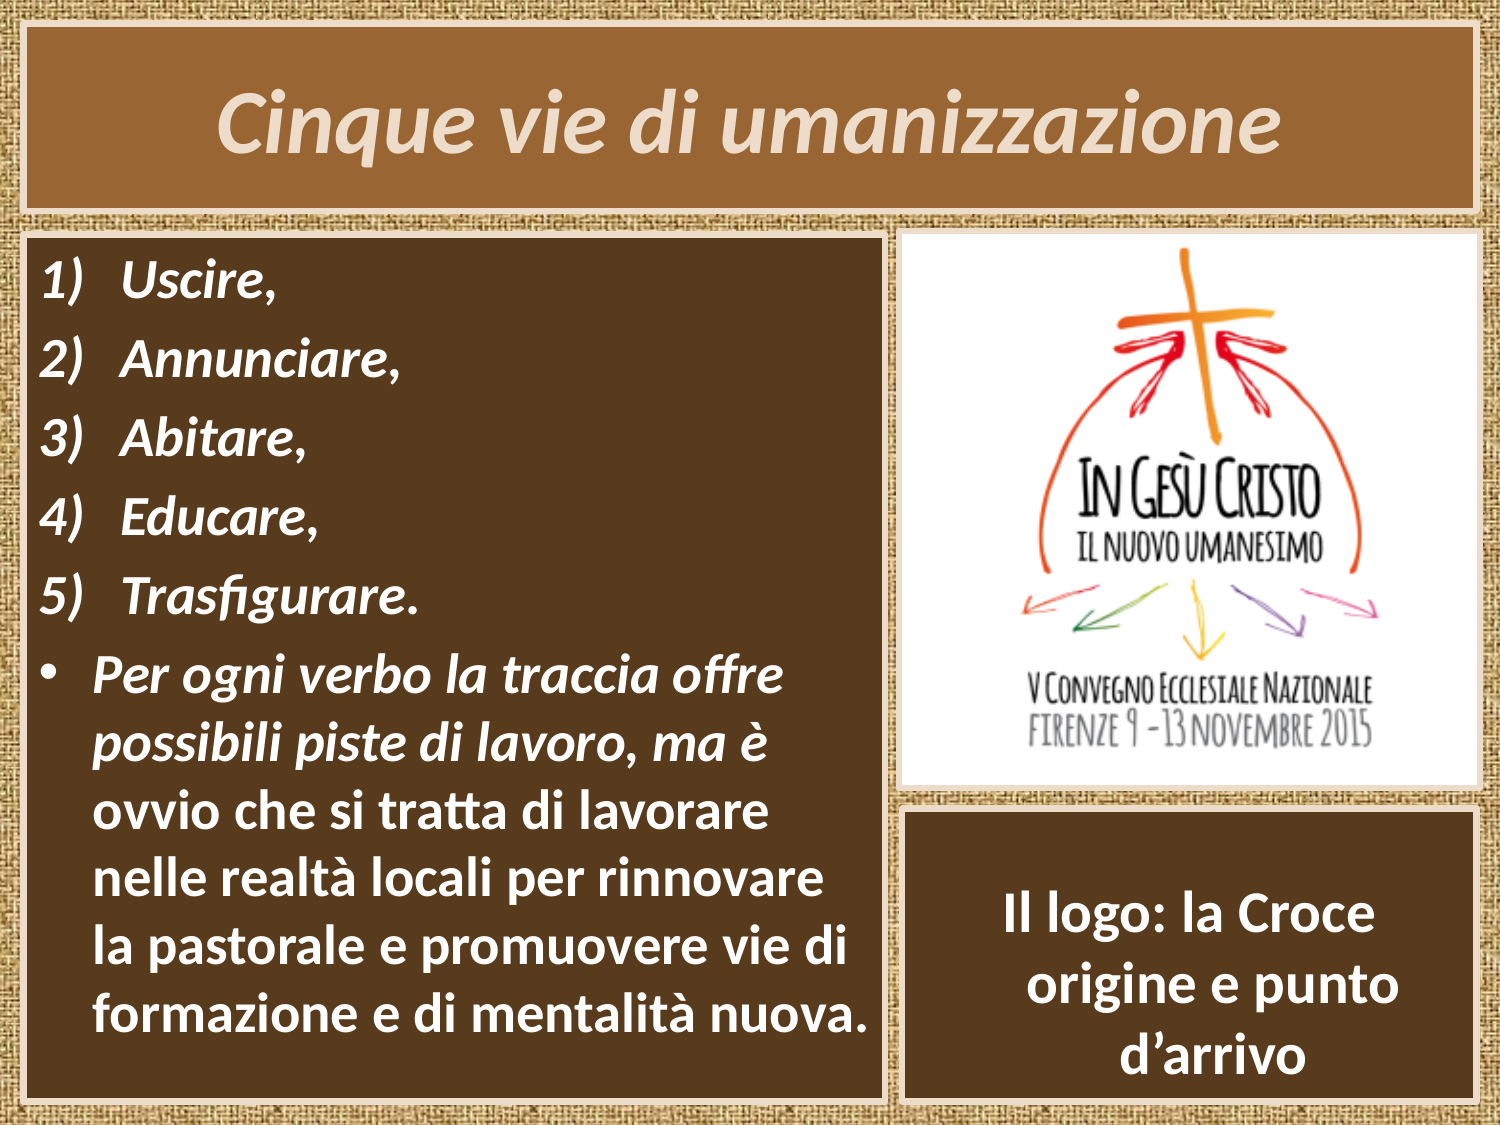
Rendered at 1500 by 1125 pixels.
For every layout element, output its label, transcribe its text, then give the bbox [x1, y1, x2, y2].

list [902, 234, 1477, 786]
text_box Il logo: la Croce origine e punto d’arrivo [902, 808, 1477, 1102]
title Cinque vie di umanizzazione [23, 23, 1477, 211]
list Uscire, Annunciare, Abitare, Educare, Trasfigurare. Per ogni verbo la traccia offre possibili piste di lavoro, ma è ovvio che si tratta di lavorare nelle realtà locali per rinnovare la pastorale e promuovere vie di formazione e di mentalità nuova. [23, 234, 886, 1102]
picture [0, 0, 1500, 1125]
